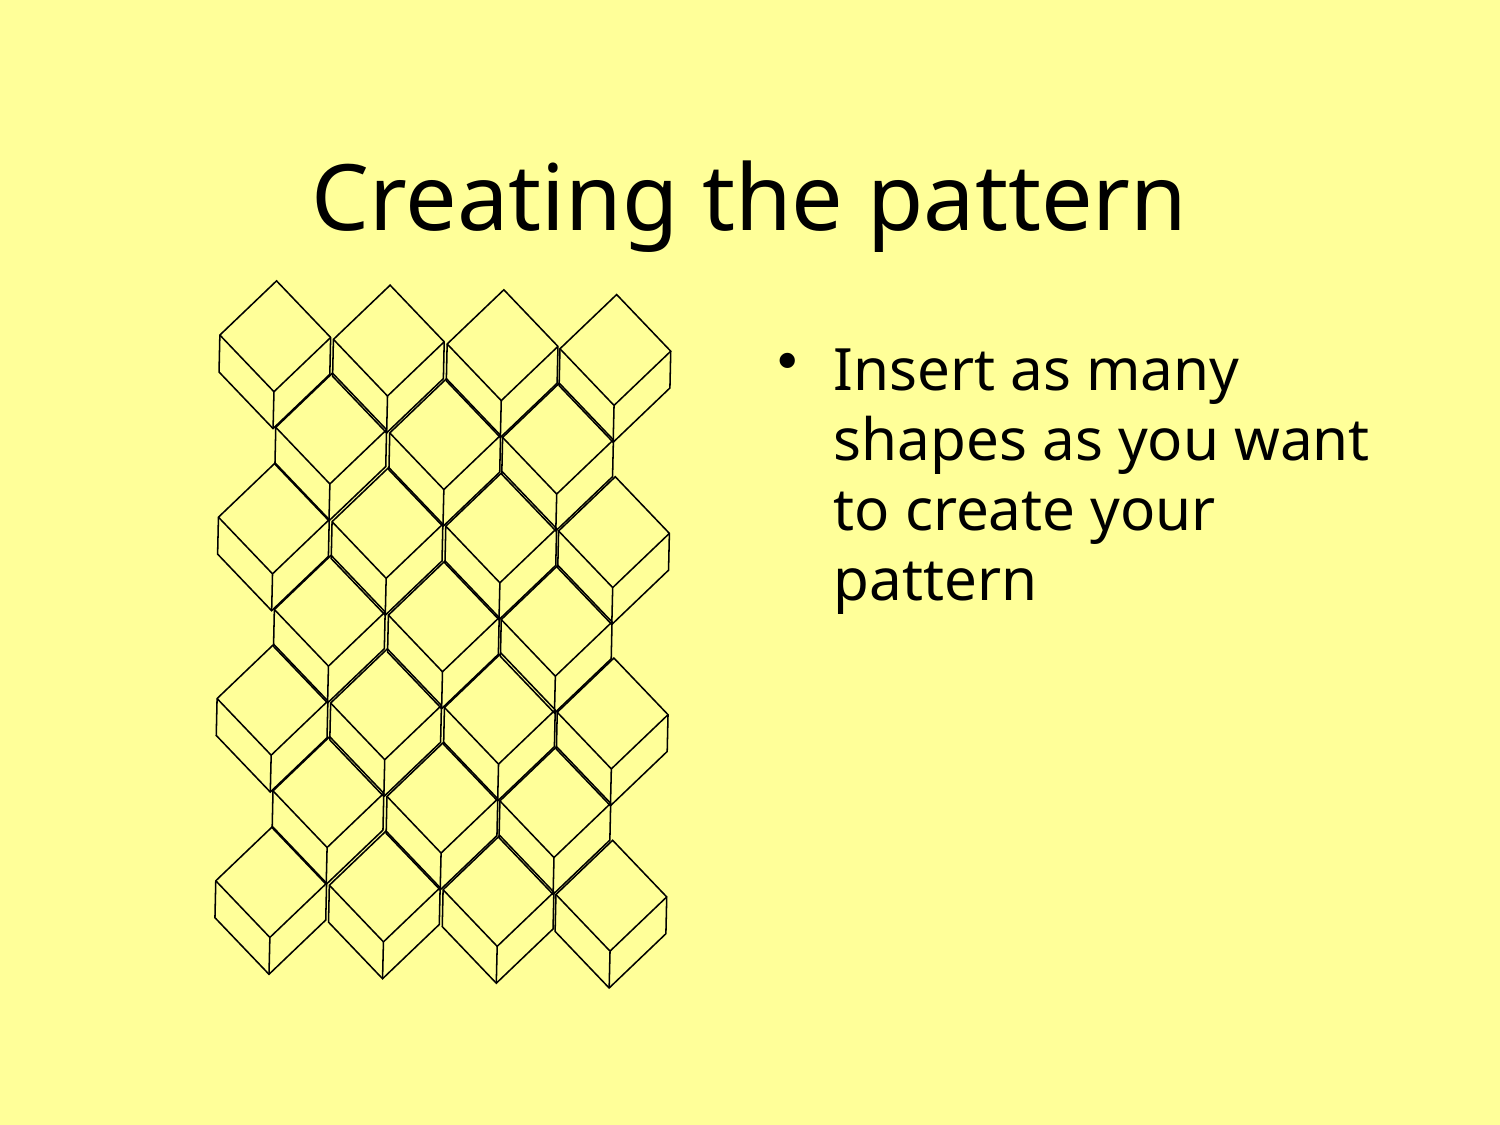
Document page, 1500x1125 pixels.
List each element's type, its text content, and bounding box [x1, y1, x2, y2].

list Insert as many shapes as you want to create your pattern [762, 324, 1388, 1001]
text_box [218, 302, 668, 967]
title Creating the pattern [112, 99, 1388, 288]
